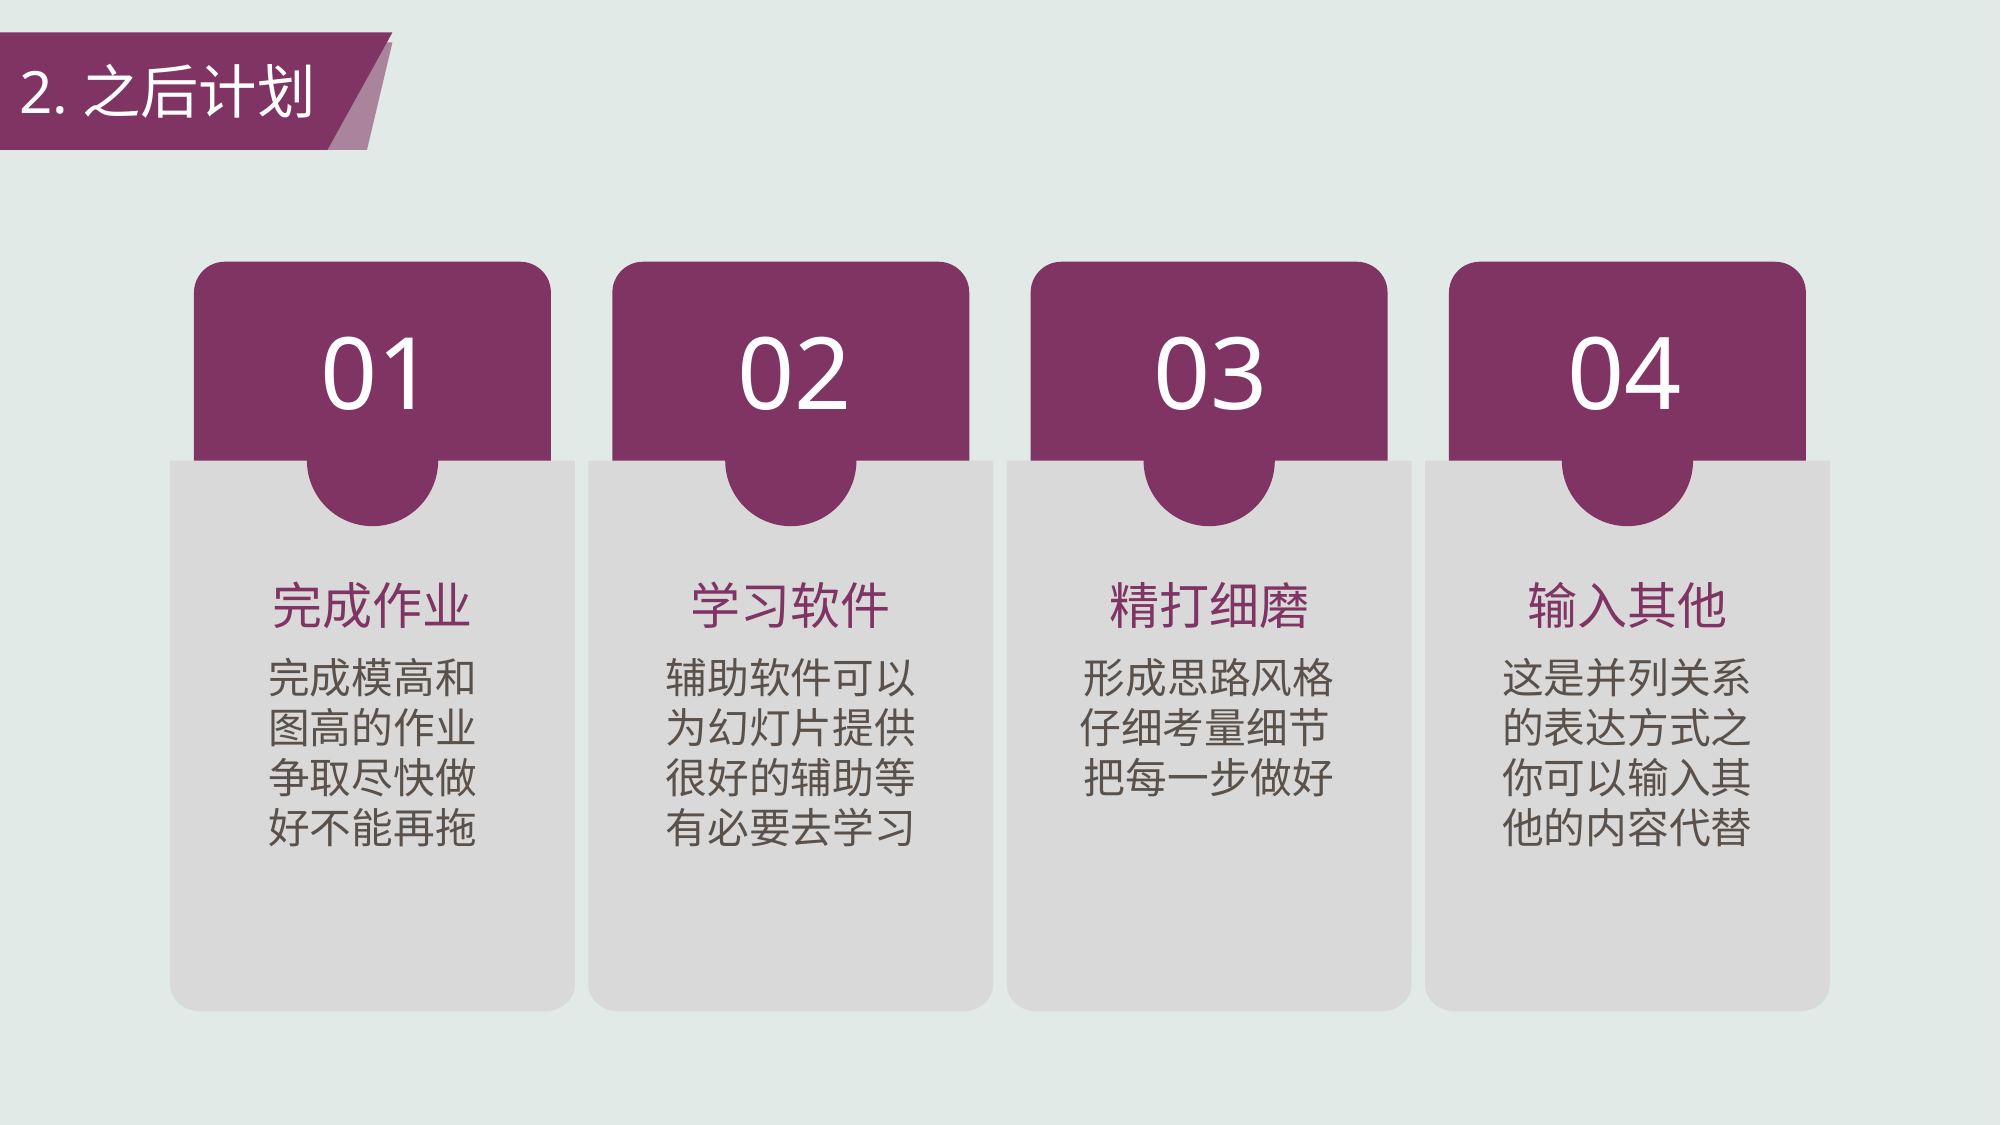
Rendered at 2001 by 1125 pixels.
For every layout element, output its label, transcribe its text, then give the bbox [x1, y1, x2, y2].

text_box 输入其他 [1505, 566, 1749, 642]
text_box [305, 437, 440, 528]
text_box 这是并列关系 的表达方式之 你可以输入其 他的内容代替 [1480, 644, 1774, 860]
text_box 完成作业 [251, 566, 494, 642]
text_box 辅助软件可以 为幻灯片提供 很好的辅助等 有必要去学习 [646, 644, 936, 860]
text_box 02 [696, 301, 893, 437]
text_box [192, 260, 552, 459]
text_box [1005, 459, 1413, 1013]
text_box [169, 459, 576, 1013]
text_box 01 [285, 301, 469, 437]
text_box [587, 459, 995, 1013]
text_box 完成模高和 图高的作业 争取尽快做 好不能再拖 [249, 644, 496, 860]
text_box [0, 31, 395, 151]
text_box 04 [1528, 301, 1721, 437]
text_box [1424, 459, 1831, 1013]
text_box 03 [1103, 301, 1318, 437]
text_box 精打细磨 [1087, 566, 1331, 642]
text_box 2.之后计划 [0, 48, 338, 133]
text_box [1560, 437, 1695, 528]
text_box 学习软件 [669, 566, 913, 642]
text_box 形成思路风格 仔细考量细节 把每一步做好 [1057, 644, 1362, 810]
text_box [1029, 260, 1389, 459]
text_box [724, 437, 858, 528]
text_box [329, 41, 394, 151]
text_box [1447, 260, 1807, 459]
text_box [1142, 437, 1276, 528]
text_box [611, 260, 971, 459]
